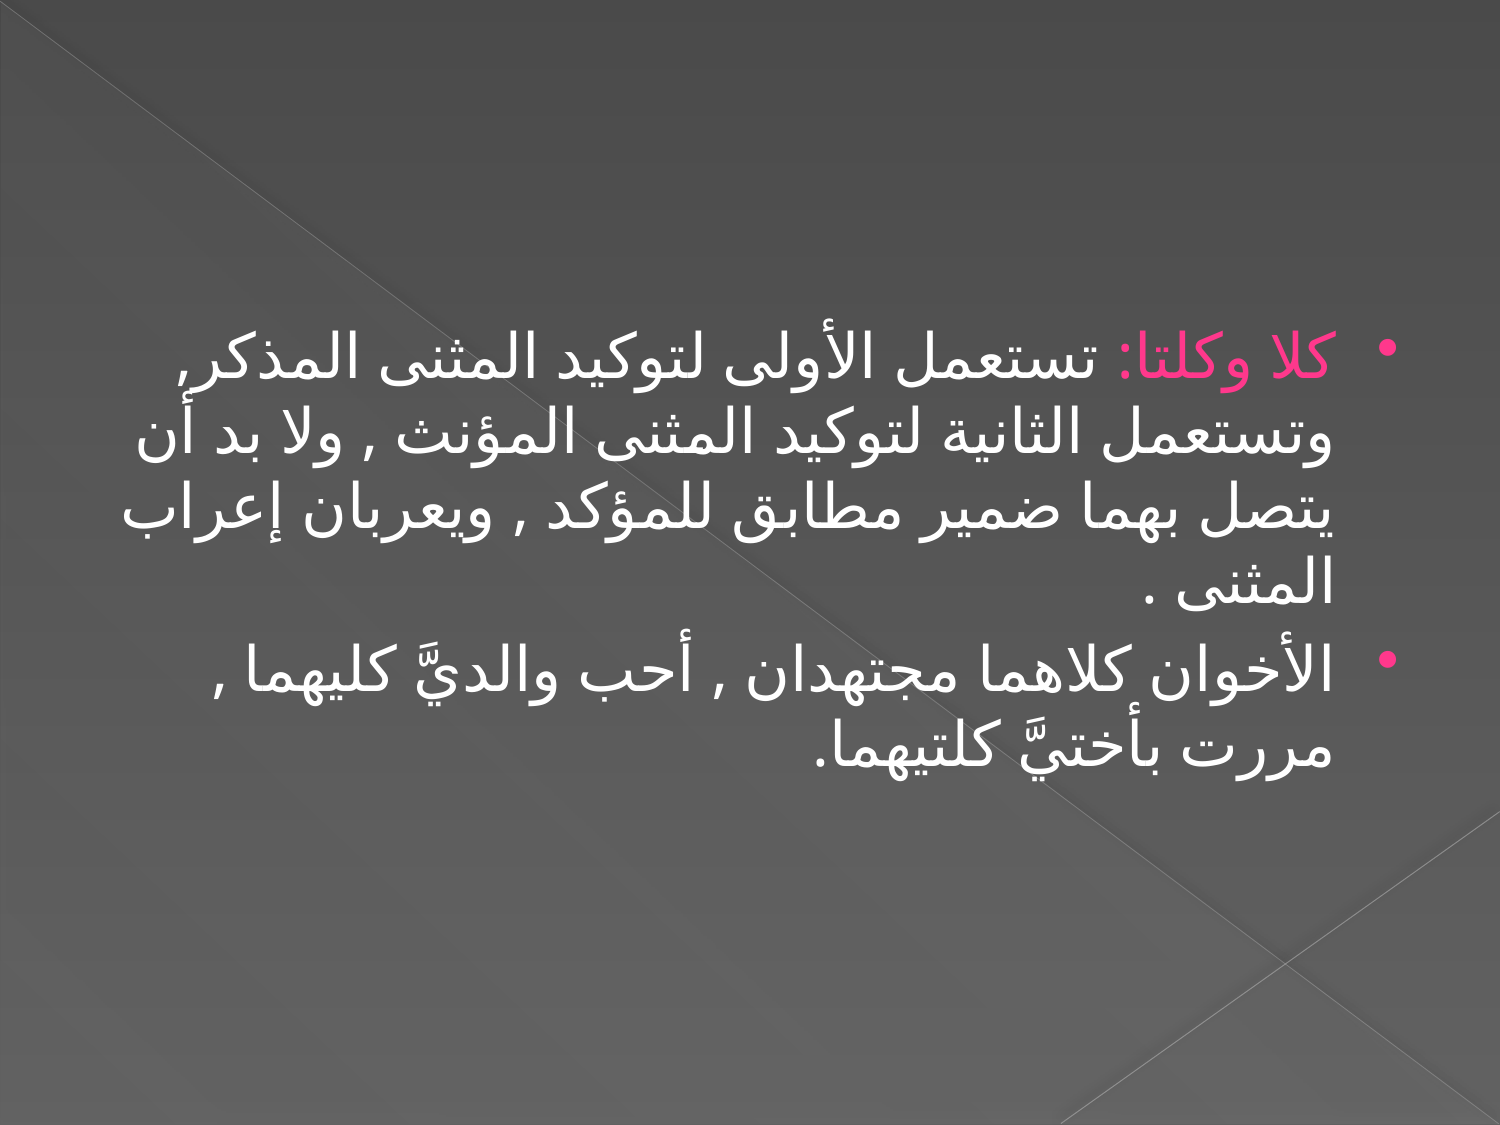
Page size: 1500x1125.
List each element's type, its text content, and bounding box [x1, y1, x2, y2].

list كلا وكلتا: تستعمل الأولى لتوكيد المثنى المذكر, وتستعمل الثانية لتوكيد المثنى المؤنث , ولا بد أن يتصل بهما ضمير مطابق للمؤكد , ويعربان إعراب المثنى . الأخوان كلاهما مجتهدان , أحب والديَّ كليهما , مررت بأختيَّ كلتيهما. [75, 308, 1425, 1059]
